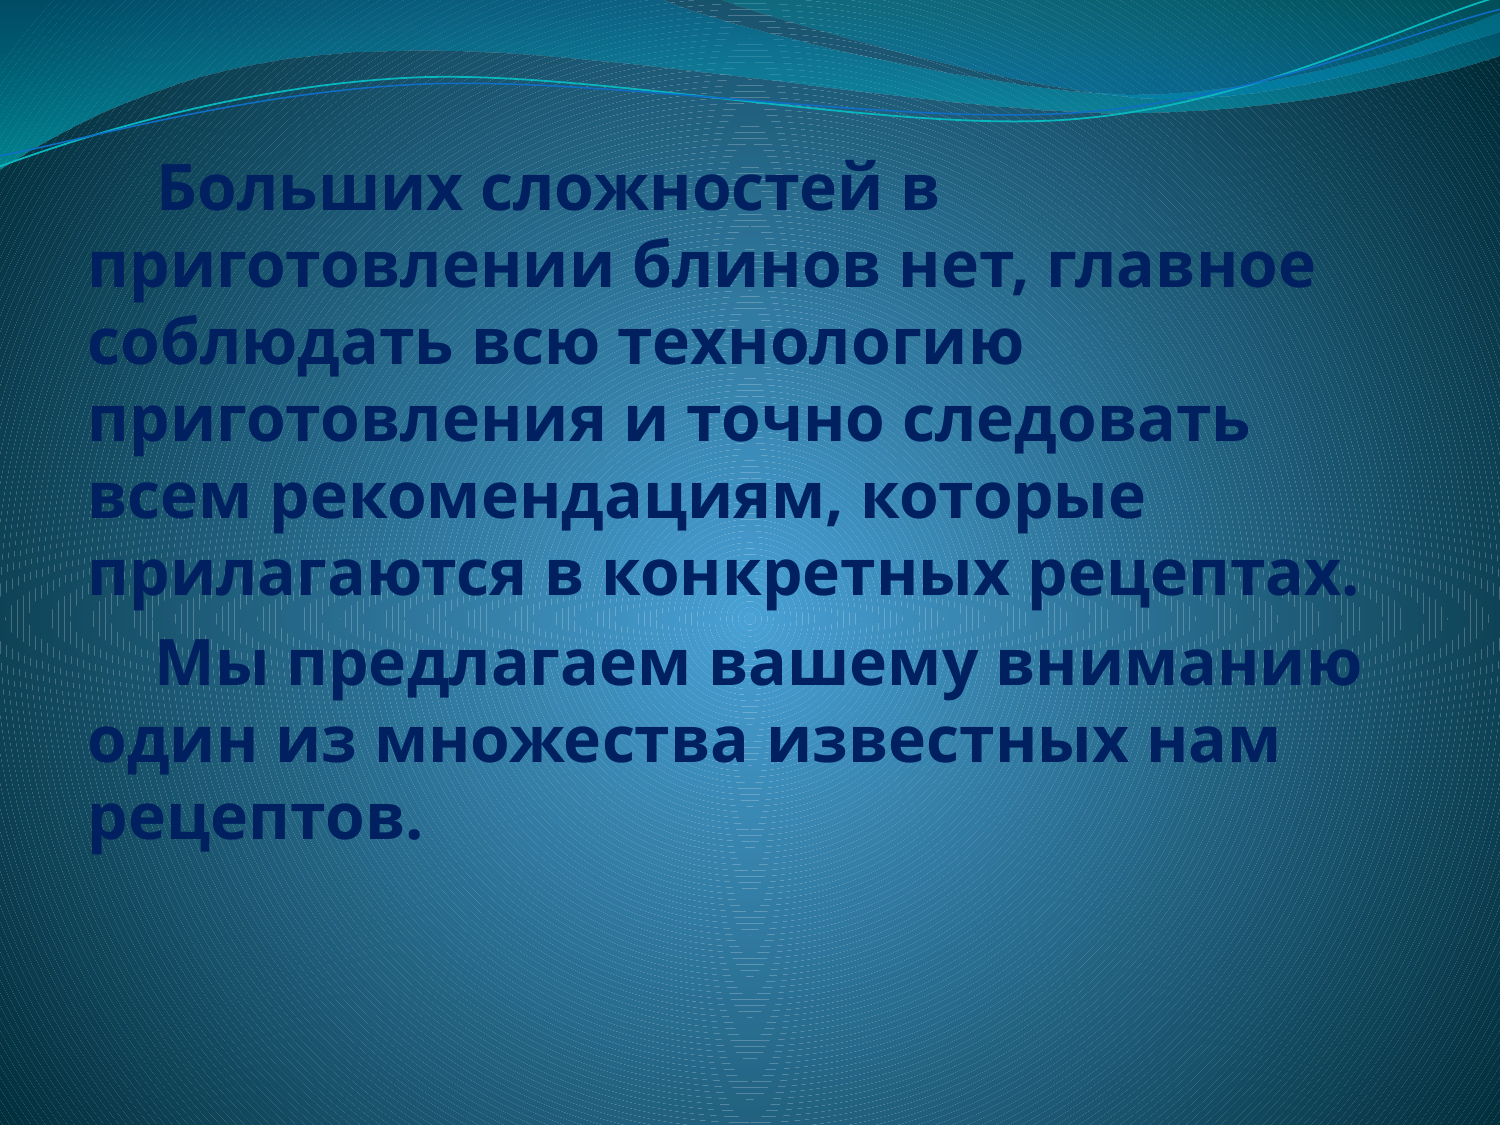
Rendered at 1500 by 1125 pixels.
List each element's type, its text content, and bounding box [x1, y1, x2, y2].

subtitle Больших сложностей в приготовлении блинов нет, главное соблюдать всю технологию приготовления и точно следовать всем рекомендациям, которые прилагаются в конкретных рецептах. Мы предлагаем вашему вниманию один из множества известных нам рецептов. [87, 66, 1376, 929]
